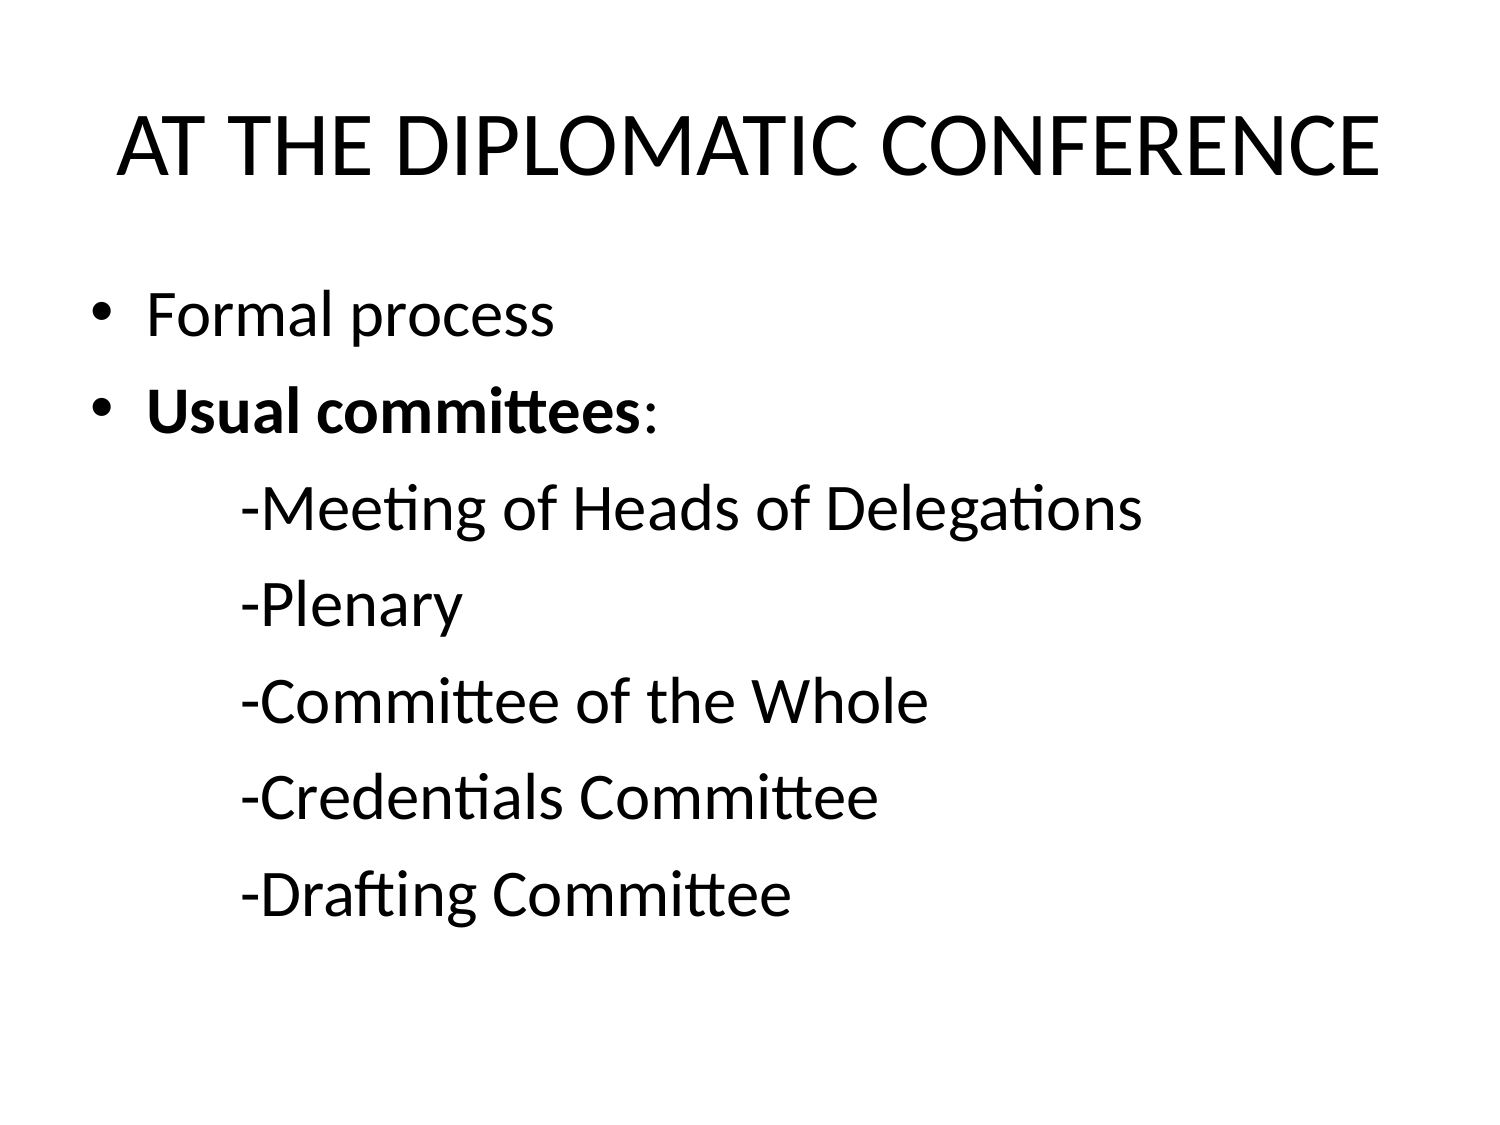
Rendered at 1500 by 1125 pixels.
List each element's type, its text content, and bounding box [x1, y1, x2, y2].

title AT THE DIPLOMATIC CONFERENCE [75, 45, 1425, 233]
list Formal process Usual committees: -Meeting of Heads of Delegations -Plenary -Committee of the Whole -Credentials Committee -Drafting Committee [75, 262, 1425, 1005]
